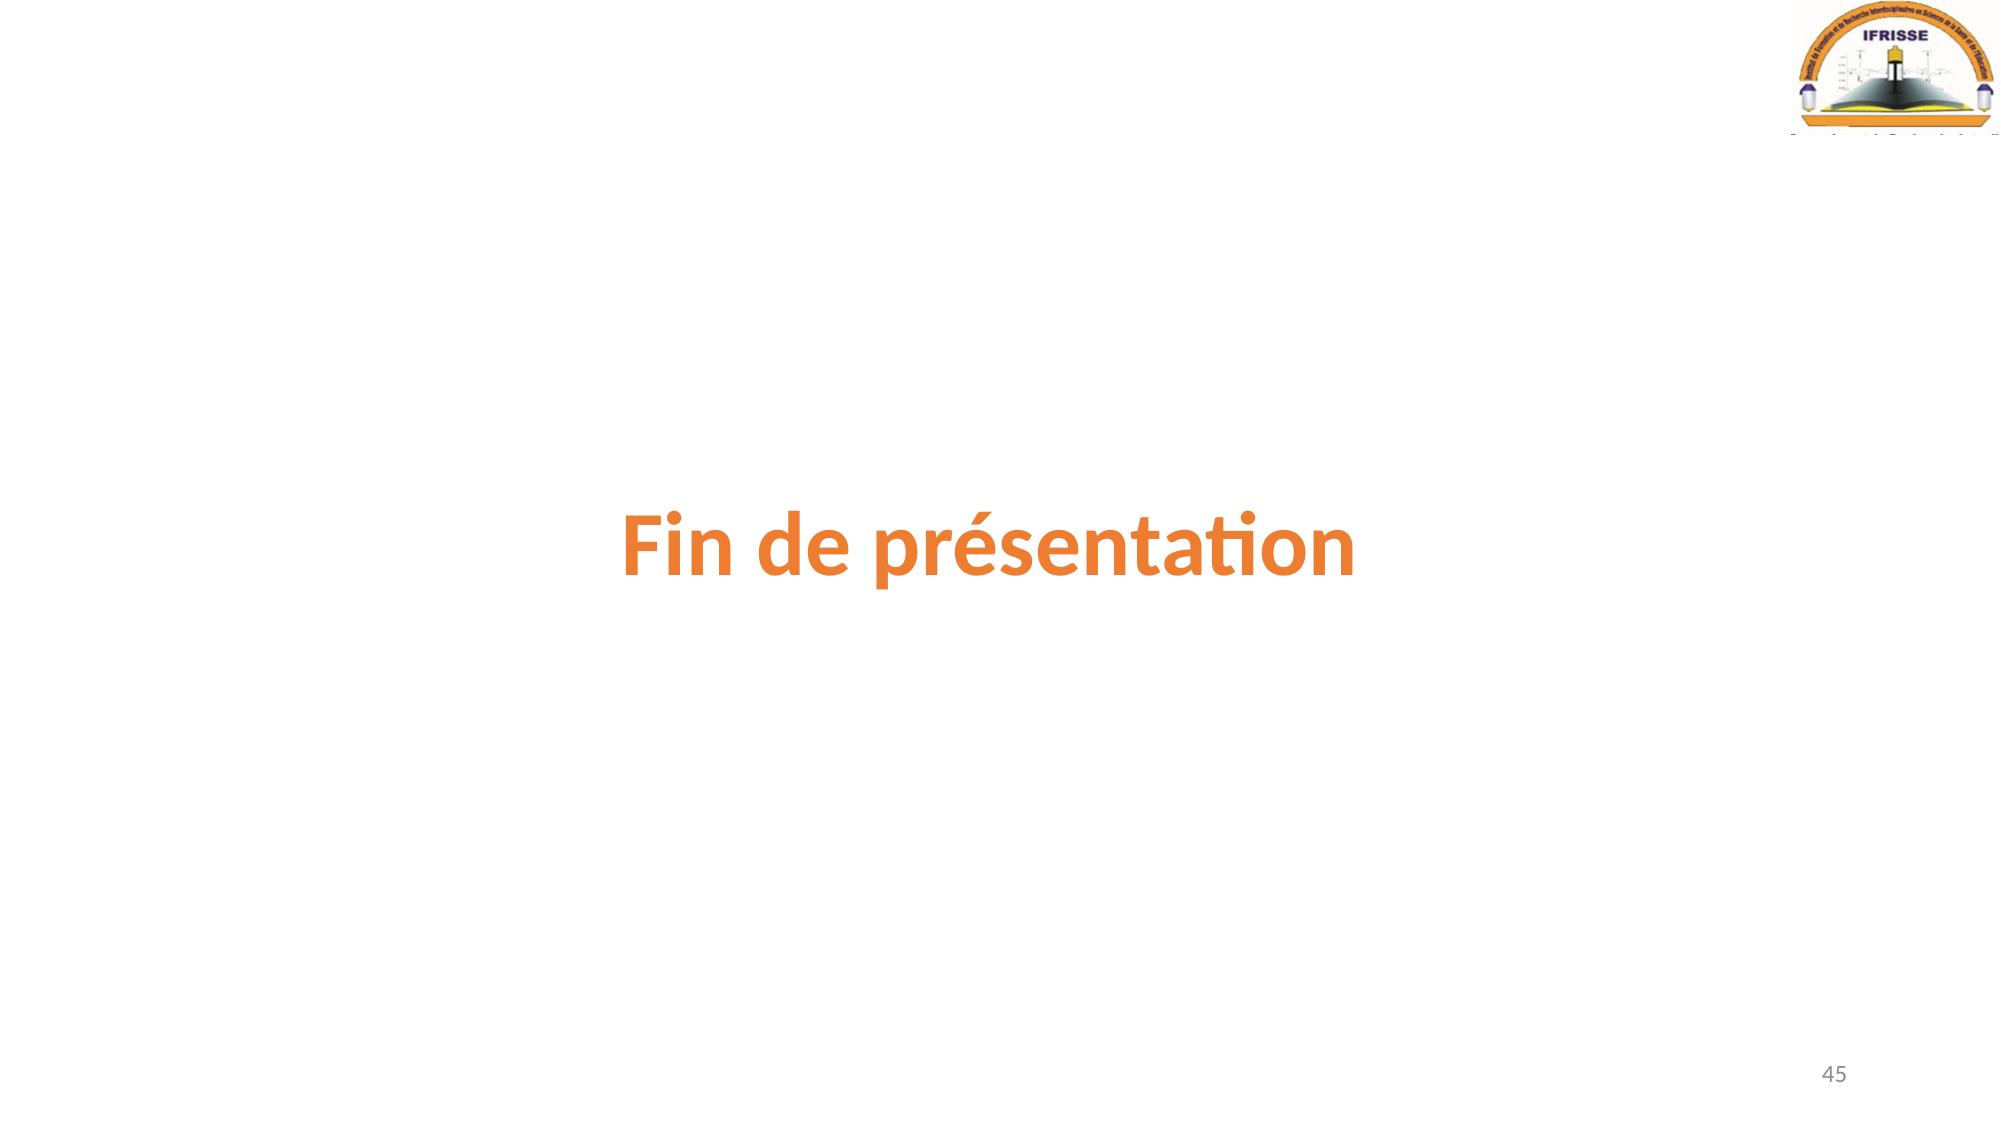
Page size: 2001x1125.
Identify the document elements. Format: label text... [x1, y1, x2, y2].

title Fin de présentation [390, 437, 1611, 655]
slide_number 45 [1412, 1042, 1863, 1103]
picture [1791, 0, 2000, 135]
